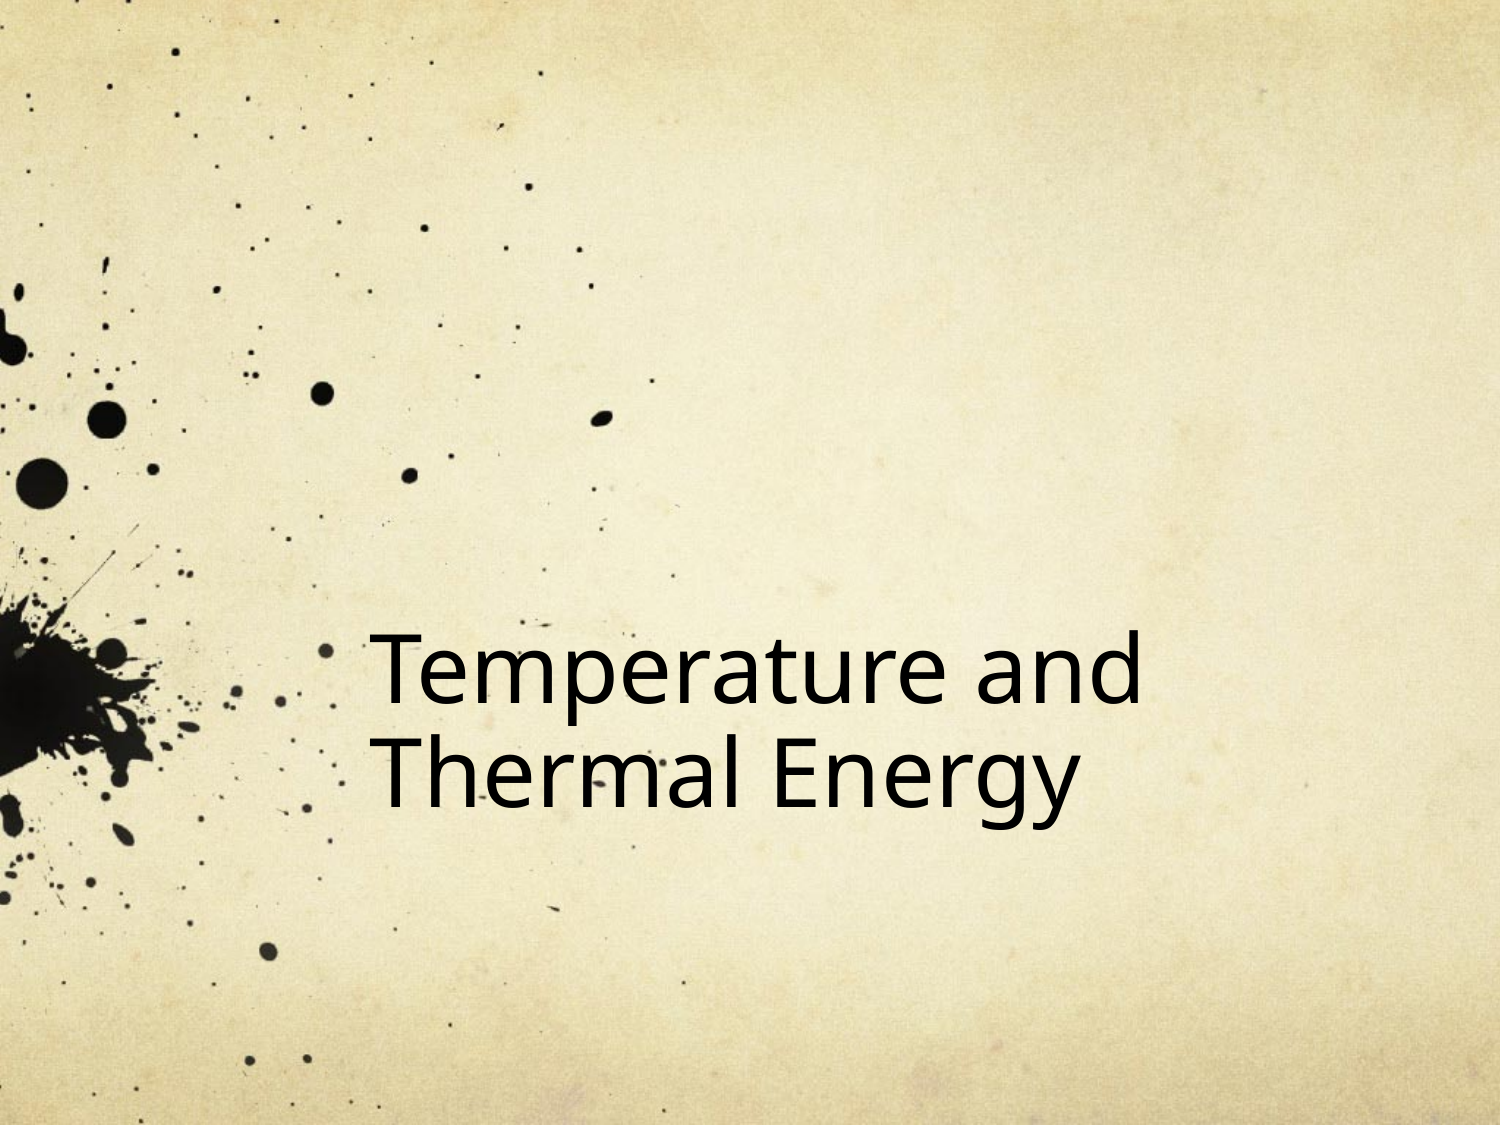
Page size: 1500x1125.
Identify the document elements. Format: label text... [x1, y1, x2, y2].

title Temperature and Thermal Energy [362, 512, 1425, 827]
picture [0, 0, 1500, 1125]
